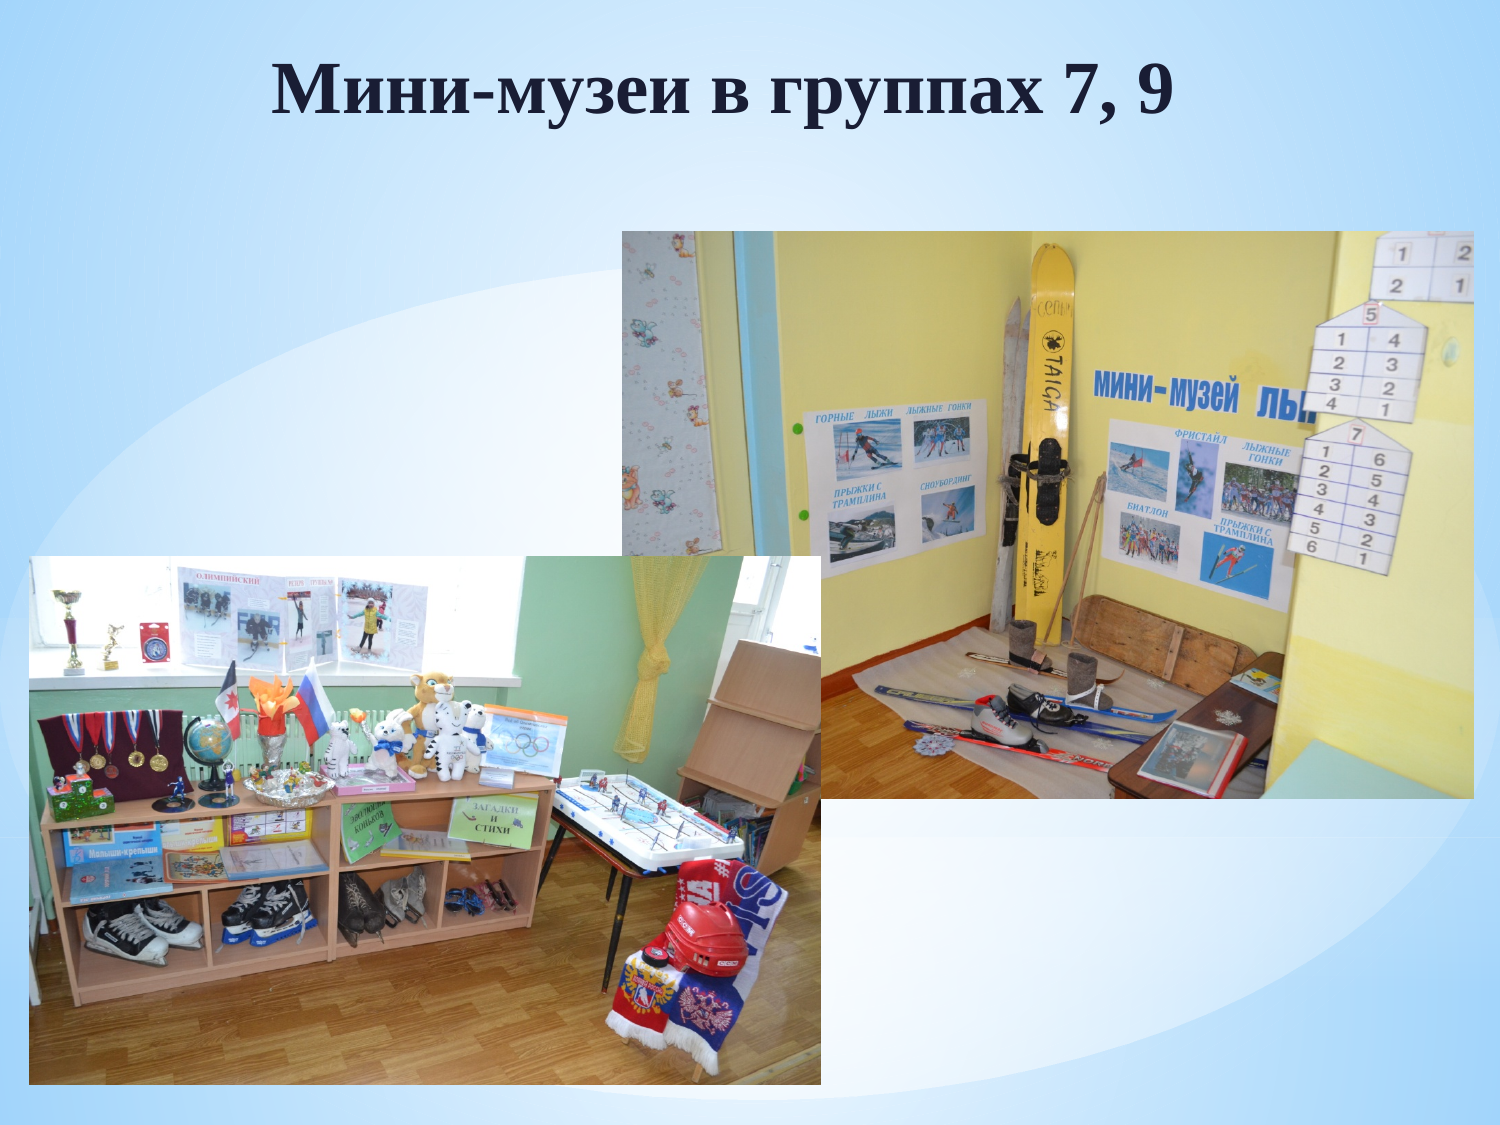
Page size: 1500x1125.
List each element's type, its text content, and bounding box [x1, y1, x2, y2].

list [622, 231, 1474, 799]
title Мини-музеи в группах 7, 9 [0, 30, 1447, 219]
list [29, 556, 822, 1085]
